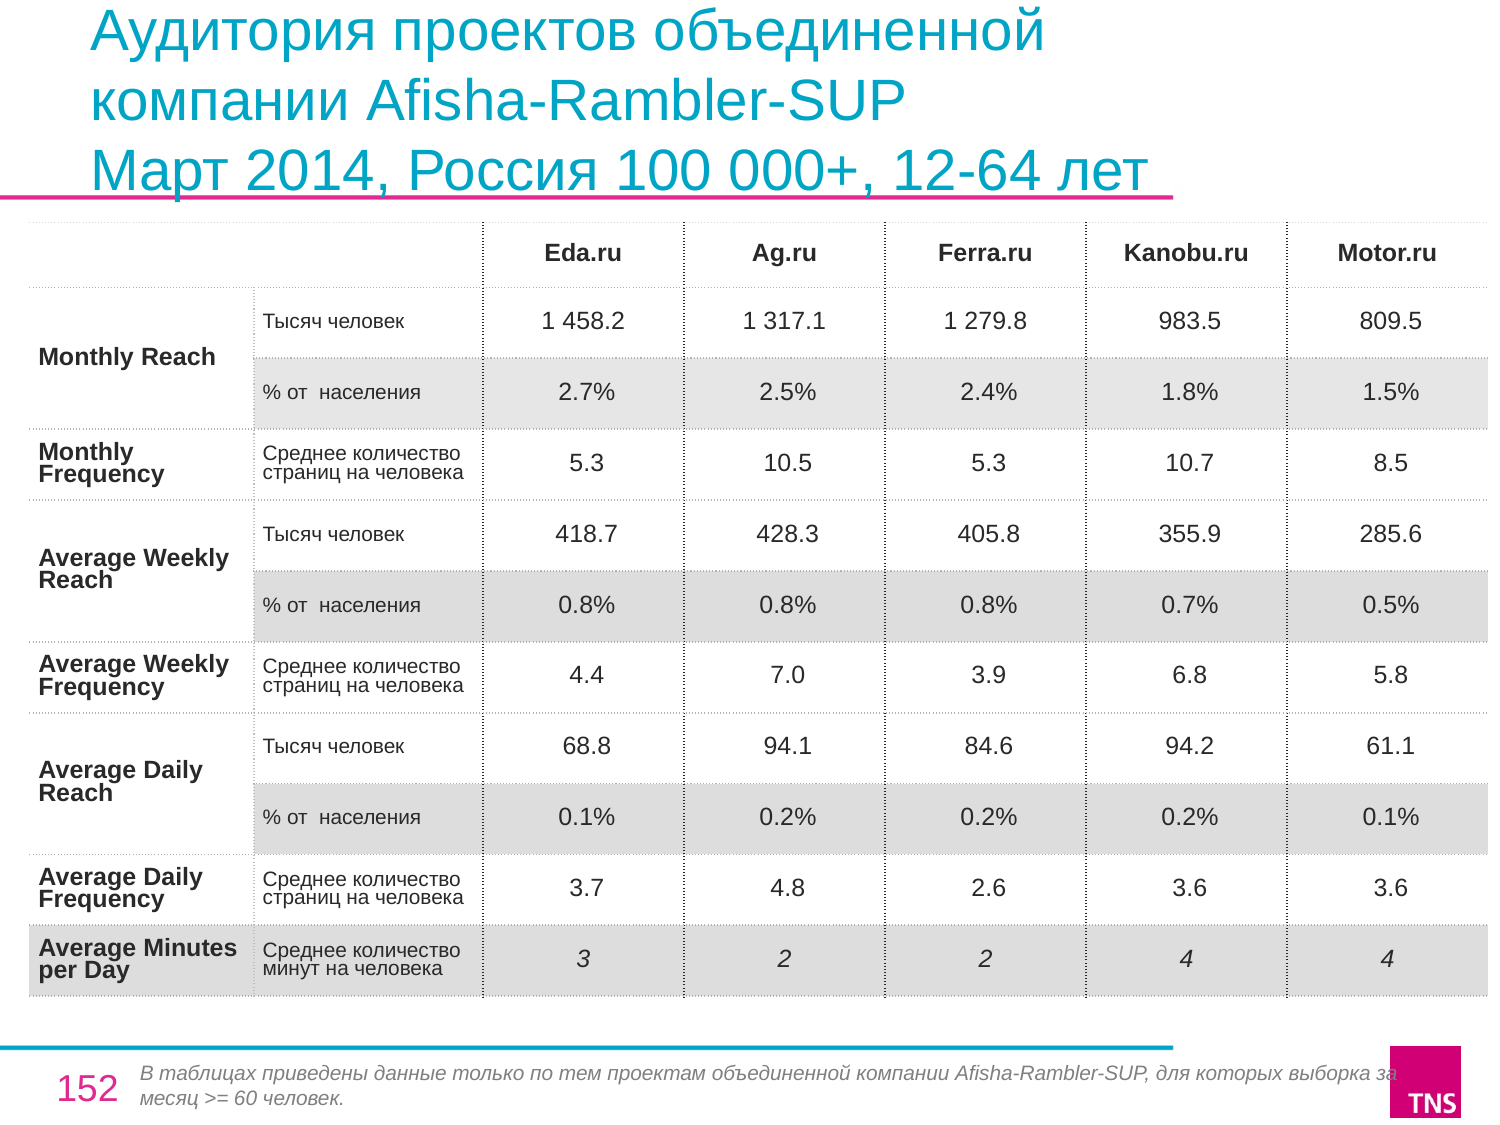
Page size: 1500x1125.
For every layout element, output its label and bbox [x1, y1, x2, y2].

slide_number [40, 1055, 392, 1125]
picture [0, 0, 1500, 1125]
title [74, 8, 1476, 187]
table_cell [29, 287, 1488, 996]
table_header [29, 223, 1488, 287]
text_box [124, 1052, 1463, 1117]
